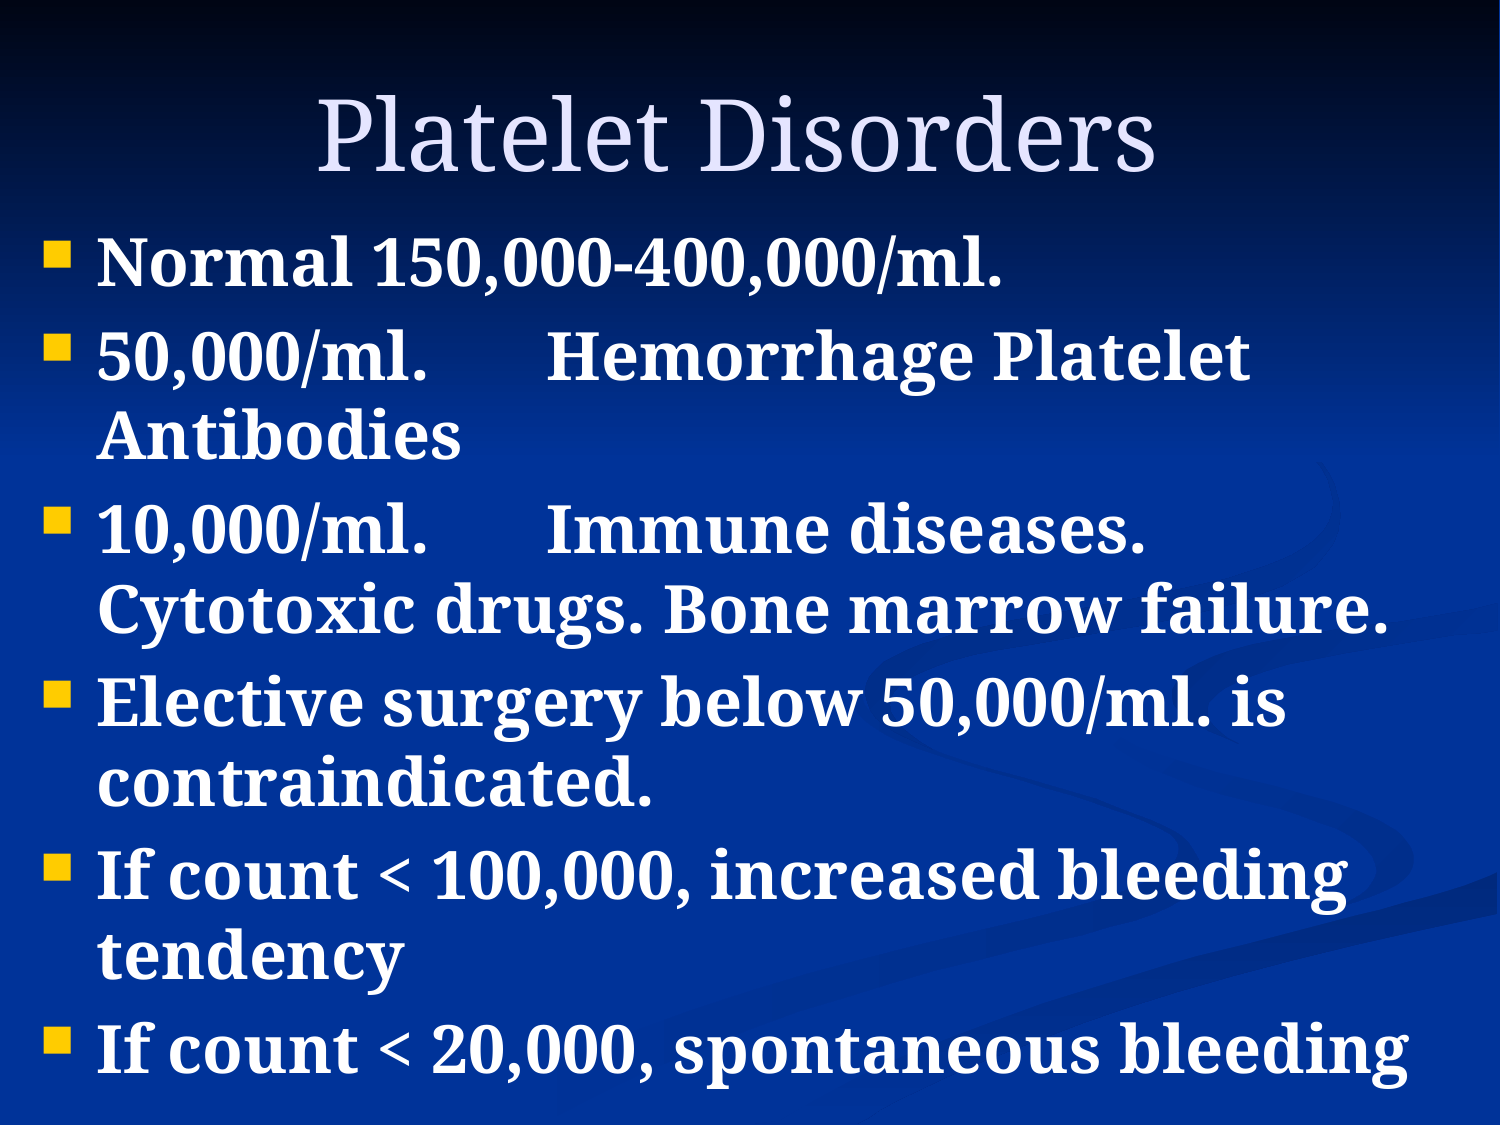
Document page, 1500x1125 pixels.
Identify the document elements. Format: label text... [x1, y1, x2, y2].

list Normal 150,000-400,000/ml. 50,000/ml. Hemorrhage Platelet Antibodies 10,000/ml. Immune diseases. Cytotoxic drugs. Bone marrow failure. Elective surgery below 50,000/ml. is contraindicated. If count < 100,000, increased bleeding tendency If count < 20,000, spontaneous bleeding [24, 212, 1488, 1113]
title Platelet Disorders [112, 37, 1388, 212]
